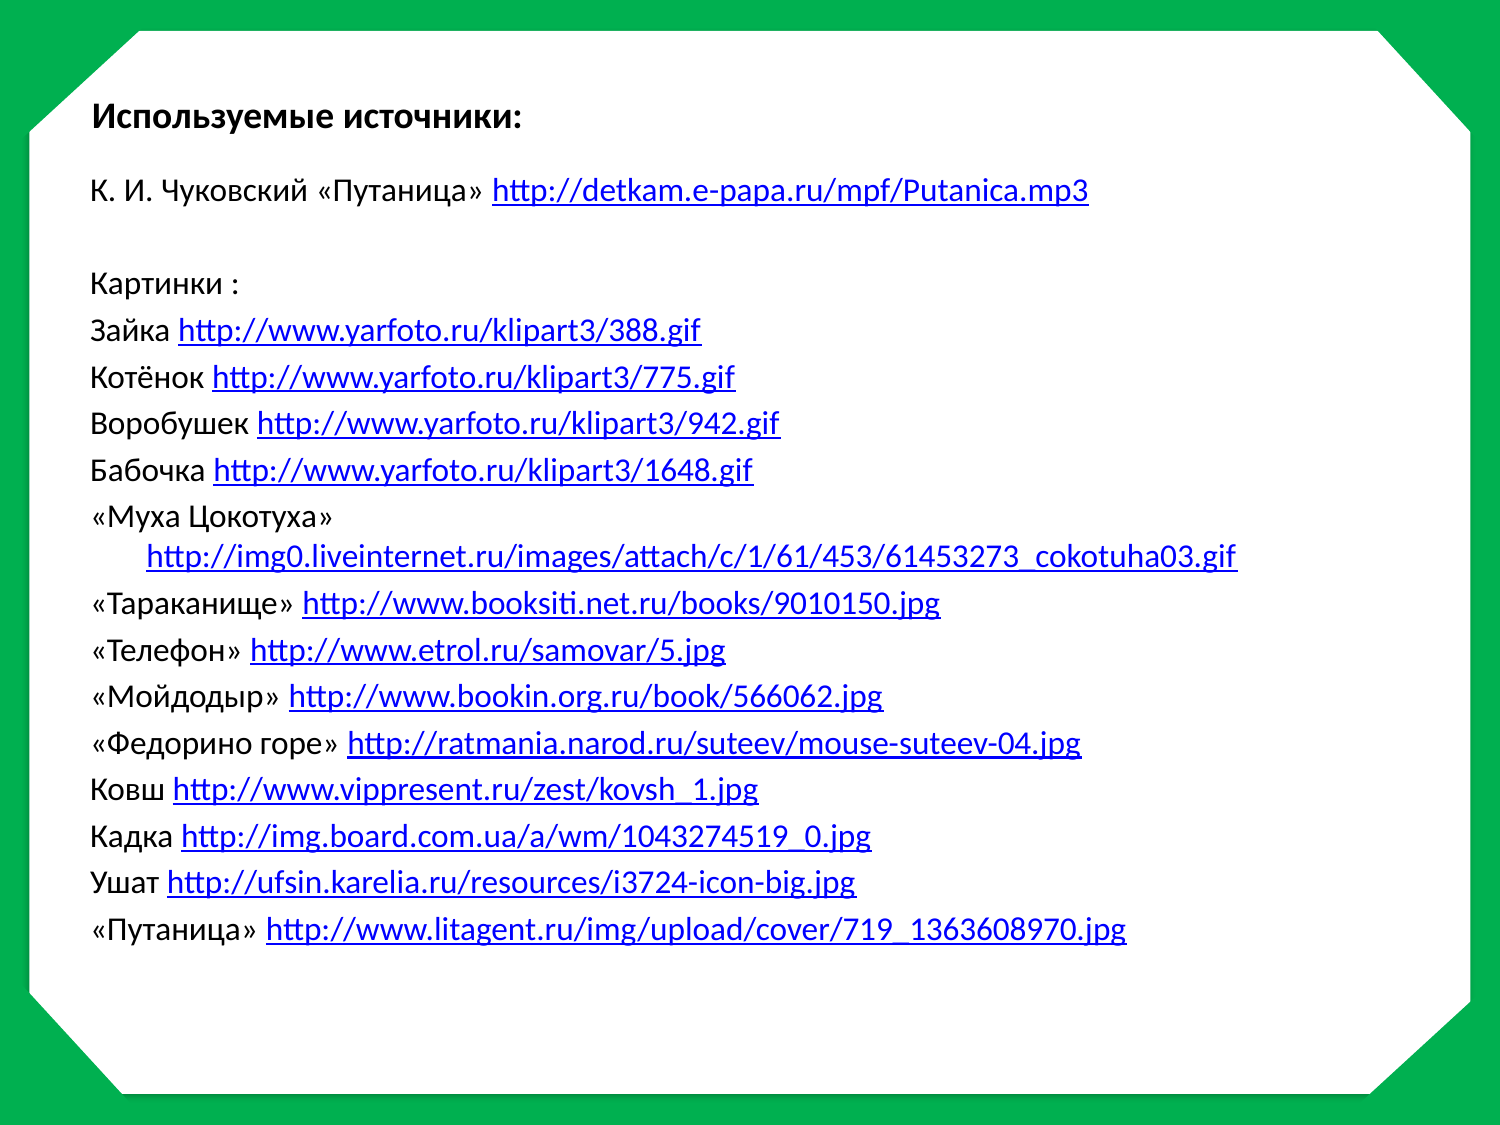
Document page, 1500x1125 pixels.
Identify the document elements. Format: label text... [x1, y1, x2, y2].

list К. И. Чуковский «Путаница» http://detkam.e-papa.ru/mpf/Putanica.mp3 Картинки : Зайка http://www.yarfoto.ru/klipart3/388.gif Котёнок http://www.yarfoto.ru/klipart3/775.gif Воробушек http://www.yarfoto.ru/klipart3/942.gif Бабочка http://www.yarfoto.ru/klipart3/1648.gif «Муха Цокотуха» http://img0.liveinternet.ru/images/attach/c/1/61/453/61453273_cokotuha03.gif «Тараканище» http://www.booksiti.net.ru/books/9010150.jpg «Телефон» http://www.etrol.ru/samovar/5.jpg «Мойдодыр» http://www.bookin.org.ru/book/566062.jpg «Федорино горе» http://ratmania.narod.ru/suteev/mouse-suteev-04.jpg Ковш http://www.vippresent.ru/zest/kovsh_1.jpg Кадка http://img.board.com.ua/a/wm/1043274519_0.jpg Ушат http://ufsin.karelia.ru/resources/i3724-icon-big.jpg «Путаница» http://www.litagent.ru/img/upload/cover/719_1363608970.jpg [74, 160, 1426, 1006]
title Используемые источники: [76, 77, 1428, 150]
